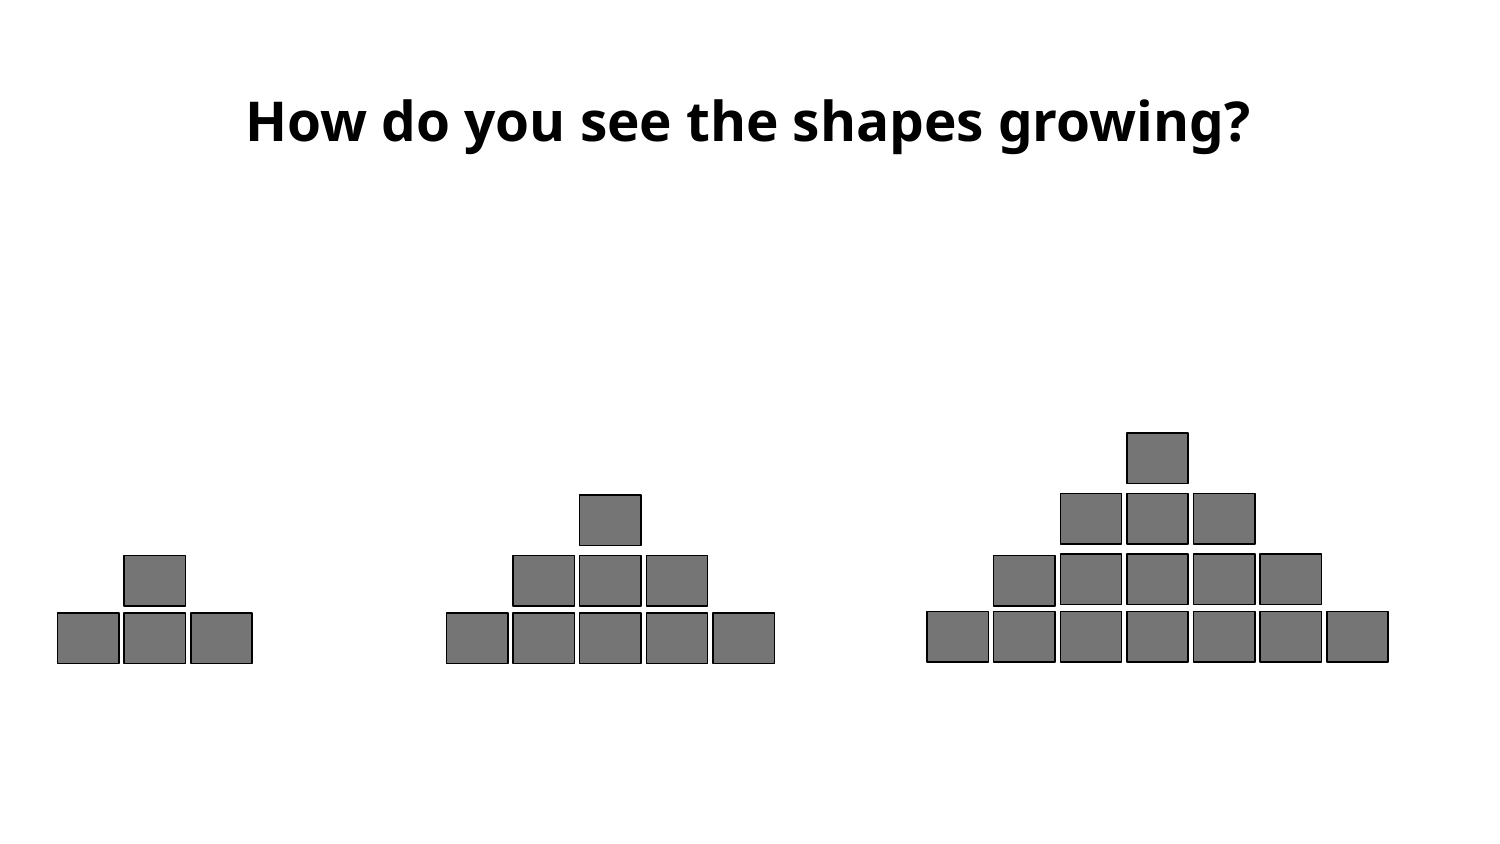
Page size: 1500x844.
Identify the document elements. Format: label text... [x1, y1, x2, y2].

text_box [1193, 553, 1255, 605]
text_box [579, 612, 642, 664]
text_box [124, 612, 186, 664]
title How do you see the shapes growing? [49, 67, 1448, 173]
text_box [1260, 611, 1322, 662]
text_box [1126, 432, 1189, 484]
text_box [993, 611, 1055, 662]
text_box [124, 555, 186, 607]
text_box [190, 612, 253, 664]
text_box [1193, 611, 1255, 662]
text_box [1193, 493, 1255, 544]
text_box [513, 555, 575, 607]
text_box [446, 612, 508, 664]
text_box [1060, 611, 1122, 662]
text_box [712, 612, 775, 664]
text_box [1126, 611, 1189, 662]
text_box [1060, 493, 1122, 544]
text_box [926, 611, 989, 662]
text_box [579, 555, 642, 607]
text_box [1060, 553, 1122, 605]
text_box [513, 612, 575, 664]
text_box [1126, 553, 1189, 605]
text_box [1326, 611, 1389, 662]
text_box [579, 494, 642, 546]
text_box [993, 555, 1055, 607]
text_box [646, 612, 708, 664]
text_box [1260, 553, 1322, 605]
text_box [57, 612, 119, 664]
text_box [1126, 493, 1189, 544]
text_box [646, 555, 708, 607]
